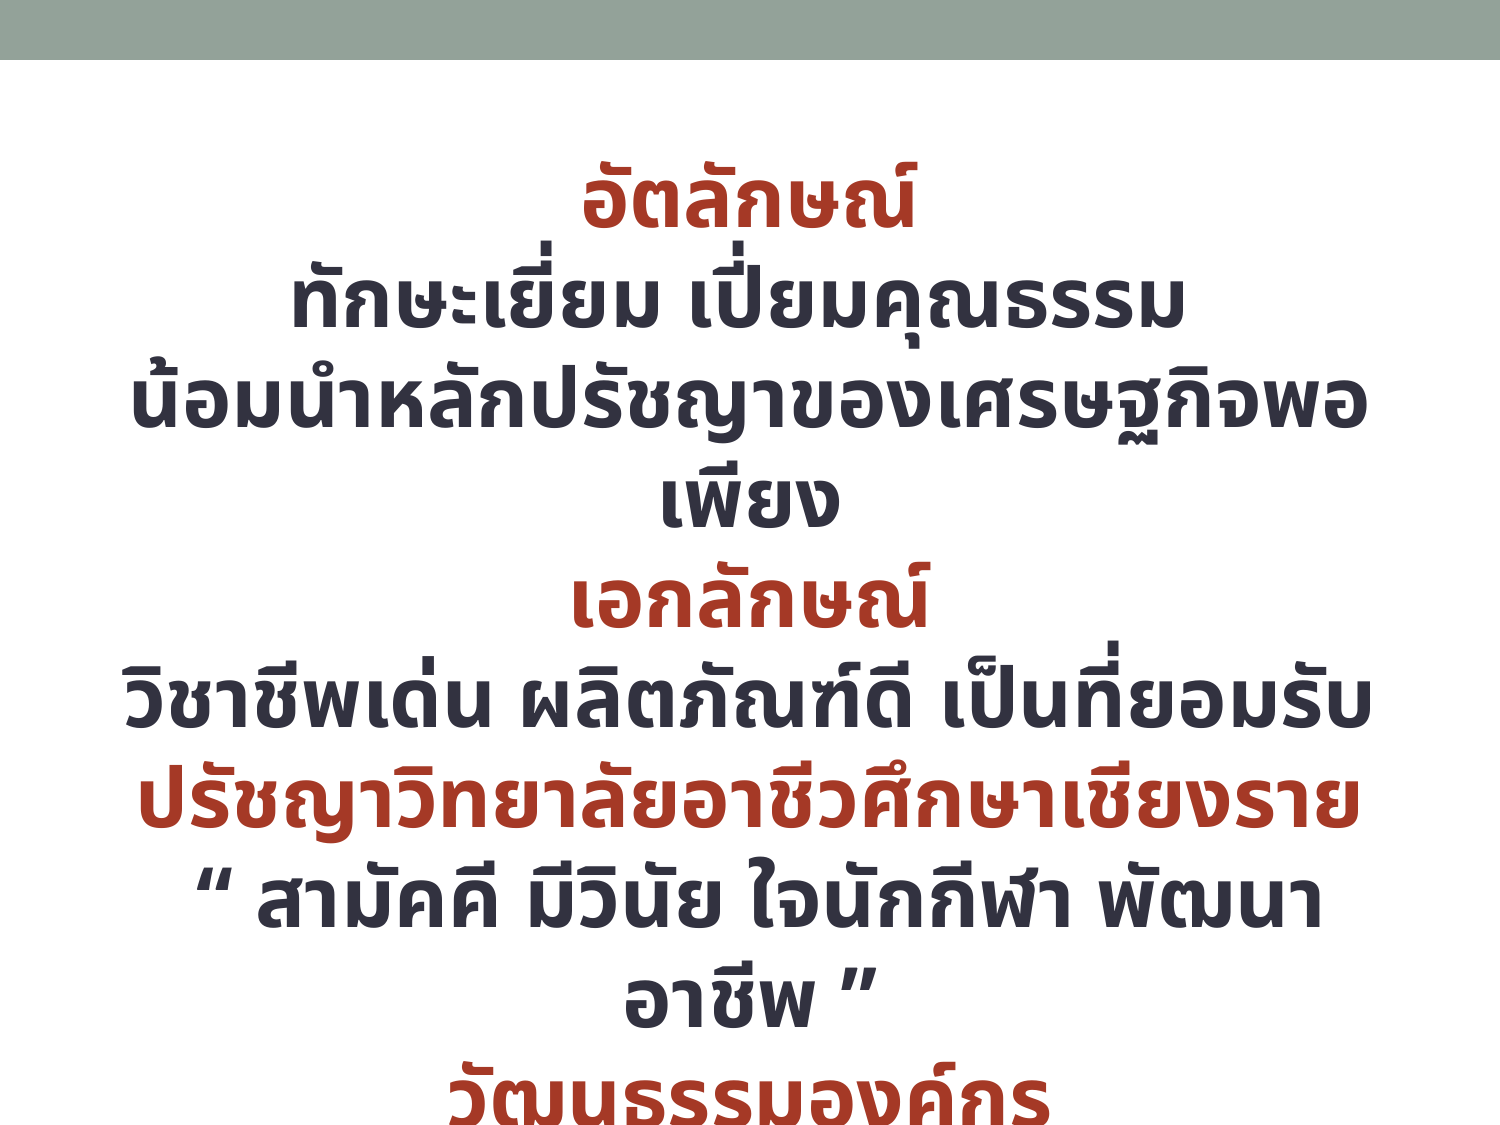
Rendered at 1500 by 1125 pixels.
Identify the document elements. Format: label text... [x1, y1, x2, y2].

text_box อัตลักษณ์ ทักษะเยี่ยม เปี่ยมคุณธรรม น้อมนำหลักปรัชญาของเศรษฐกิจพอเพียง เอกลักษณ์ วิชาชีพเด่น ผลิตภัณฑ์ดี เป็นที่ยอมรับ ปรัชญาวิทยาลัยอาชีวศึกษาเชียงราย “ สามัคคี มีวินัย ใจนักกีฬา พัฒนาอาชีพ ” วัฒนธรรมองค์กร “ ยิ้ม ไหว้ ทักทาย ” [76, 137, 1424, 1125]
